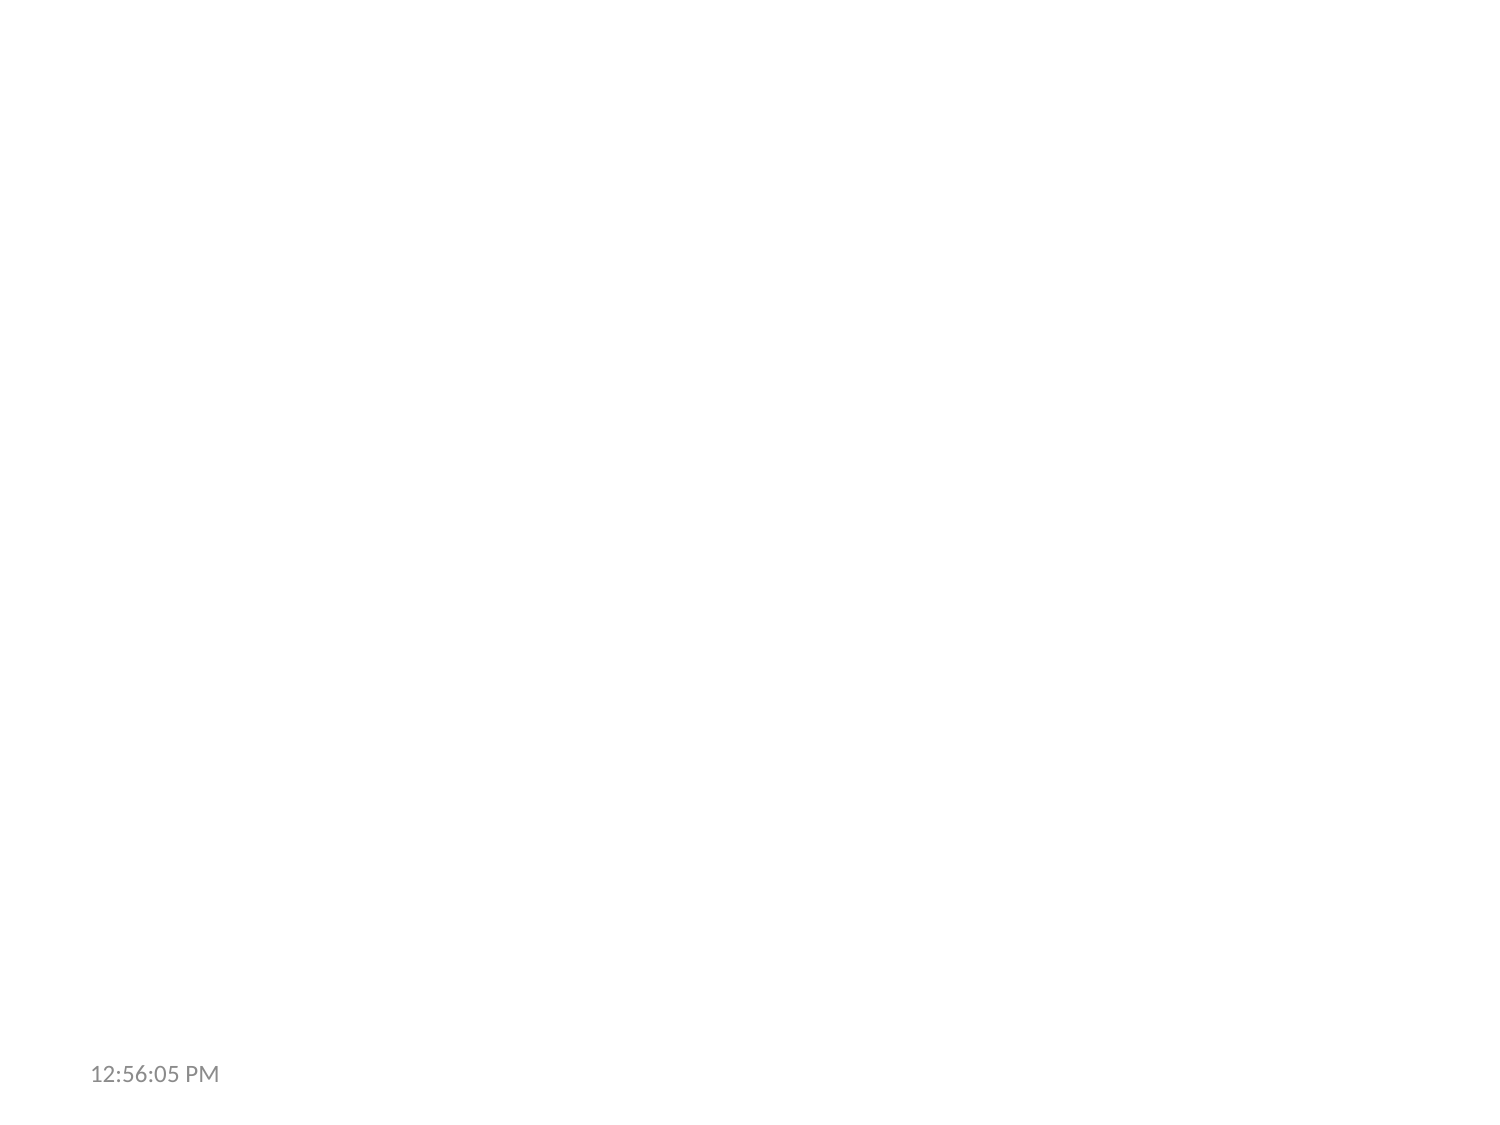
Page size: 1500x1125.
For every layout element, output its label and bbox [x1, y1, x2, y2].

slide_number [75, 1042, 425, 1103]
